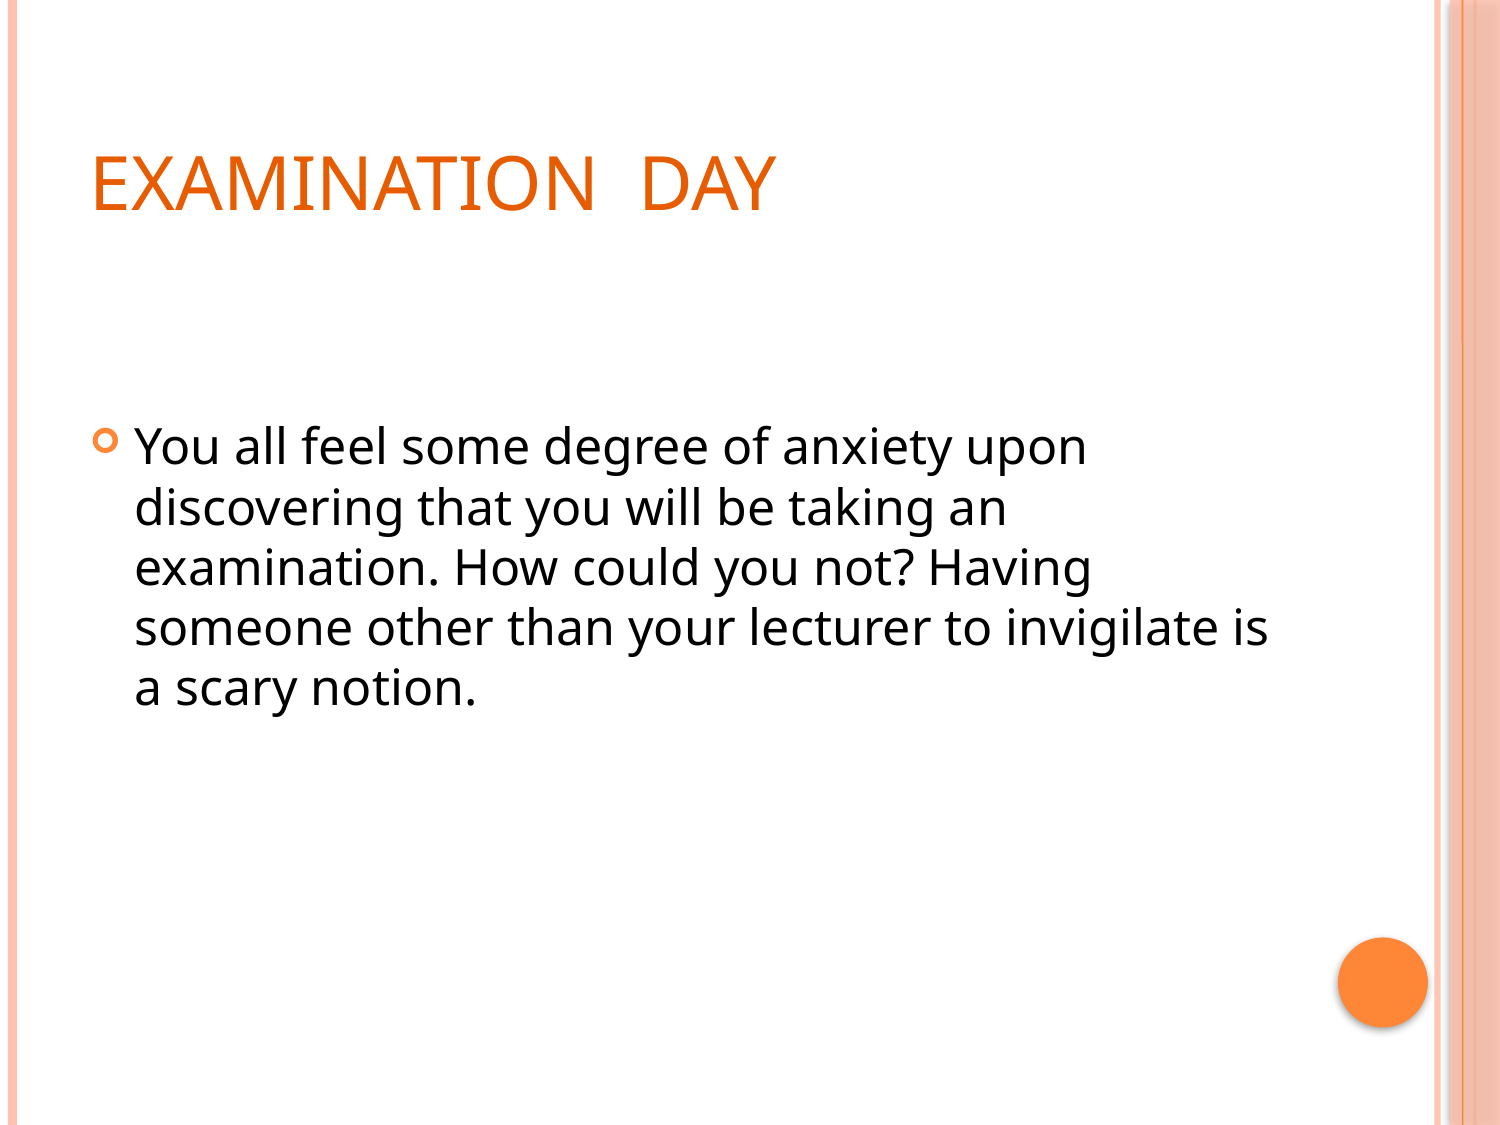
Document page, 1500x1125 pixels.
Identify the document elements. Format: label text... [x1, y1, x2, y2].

title EXAMINATION DAY [75, 45, 1300, 233]
list You all feel some degree of anxiety upon discovering that you will be taking an examination. How could you not? Having someone other than your lecturer to invigilate is a scary notion. [75, 262, 1300, 1062]
